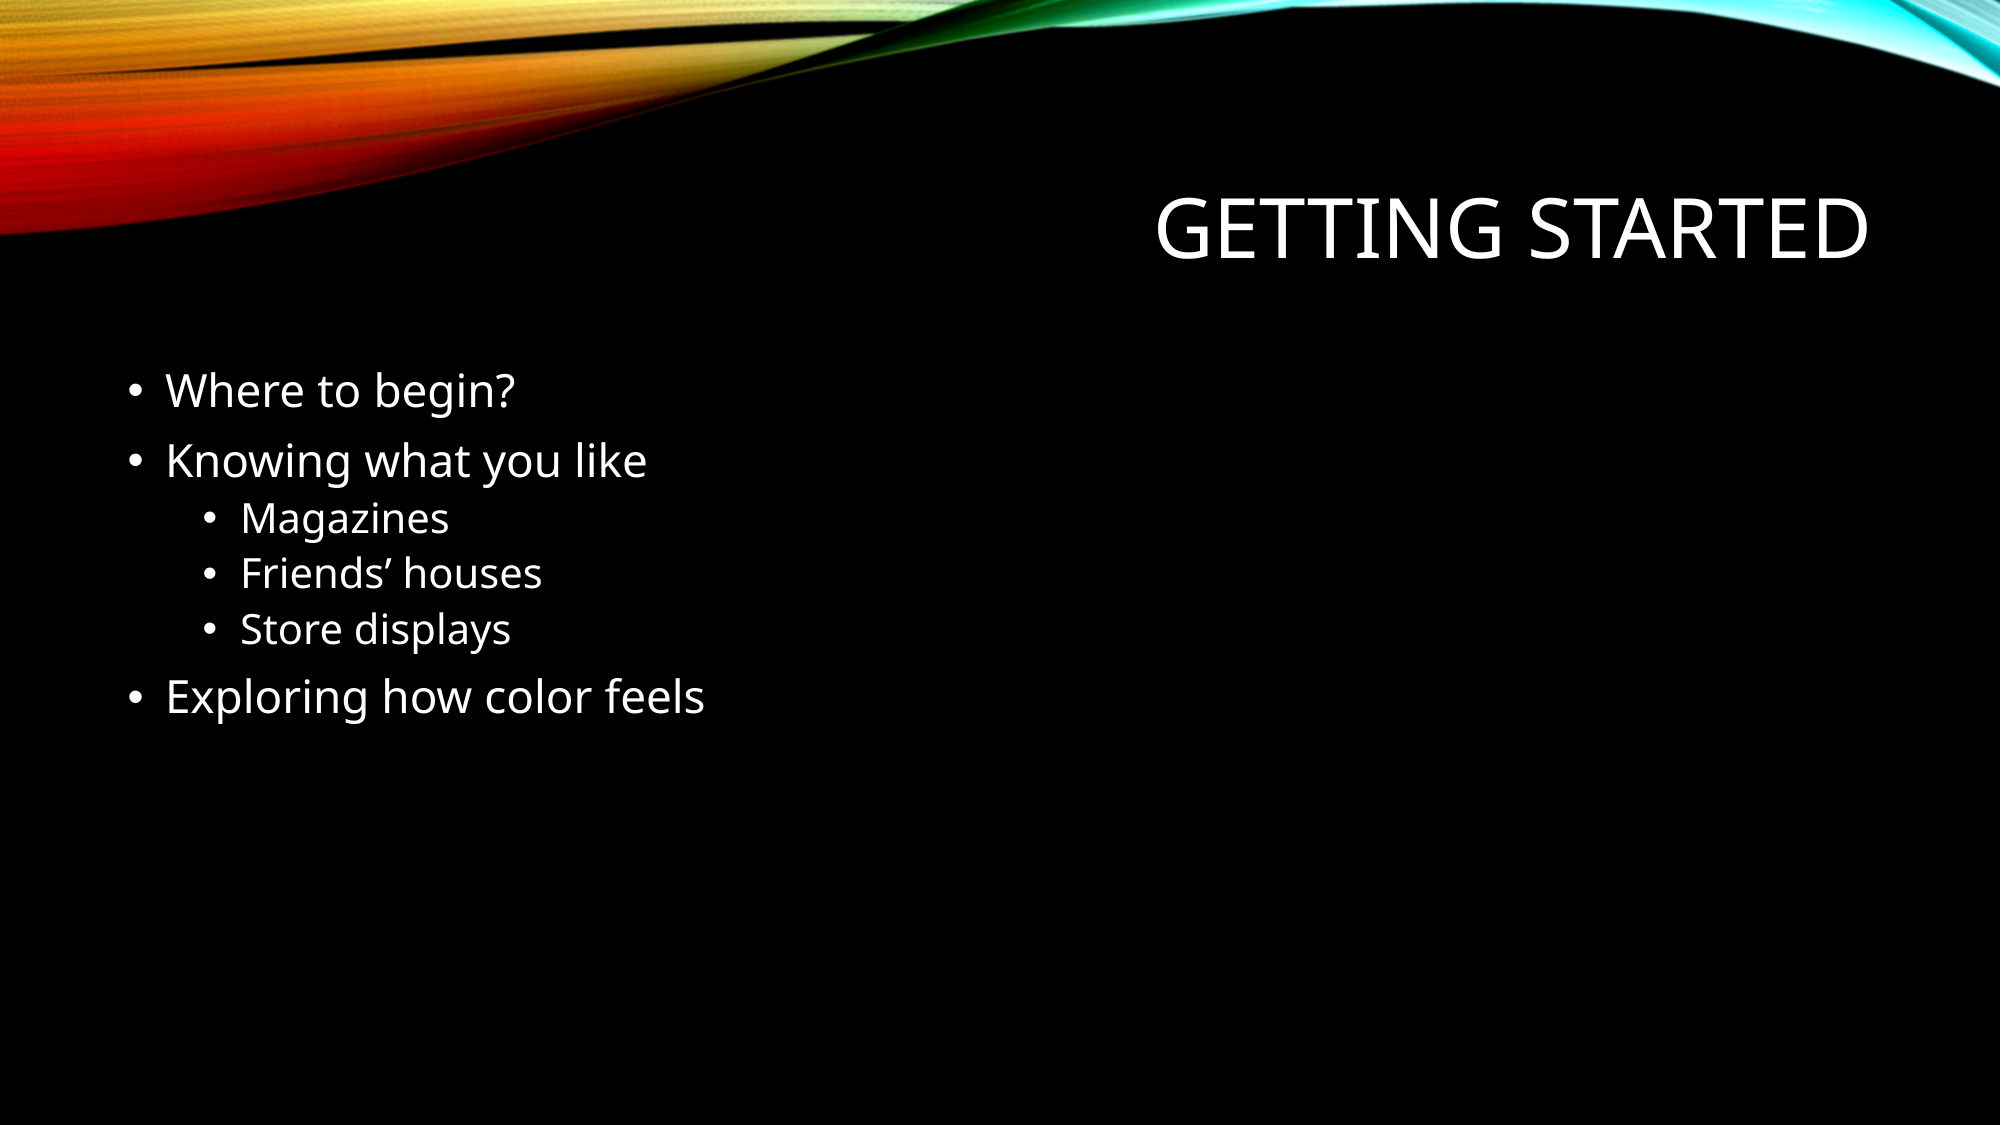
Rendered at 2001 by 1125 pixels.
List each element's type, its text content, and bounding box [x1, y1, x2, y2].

picture [0, 0, 2000, 237]
title Getting Started [474, 125, 1888, 338]
list Where to begin? Knowing what you like Magazines Friends’ houses Store displays Exploring how color feels [112, 360, 1888, 1021]
